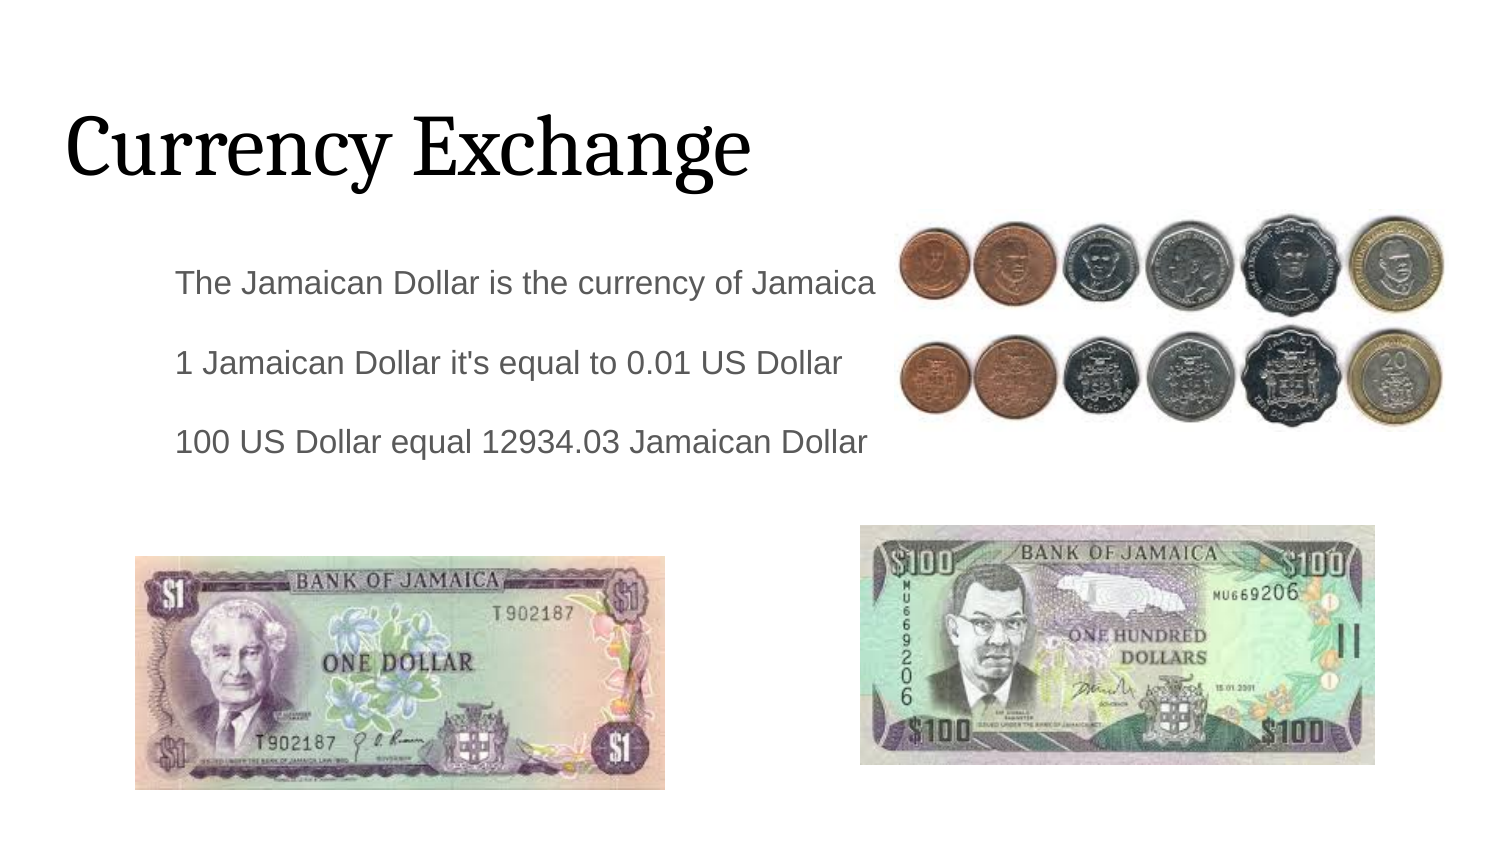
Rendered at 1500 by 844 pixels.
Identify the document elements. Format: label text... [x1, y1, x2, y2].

list The Jamaican Dollar is the currency of Jamaica 1 Jamaican Dollar it's equal to 0.01 US Dollar 100 US Dollar equal 12934.03 Jamaican Dollar [159, 240, 912, 508]
title Currency Exchange [51, 72, 1449, 167]
picture [134, 556, 666, 790]
picture [860, 525, 1375, 765]
picture [893, 209, 1450, 433]
